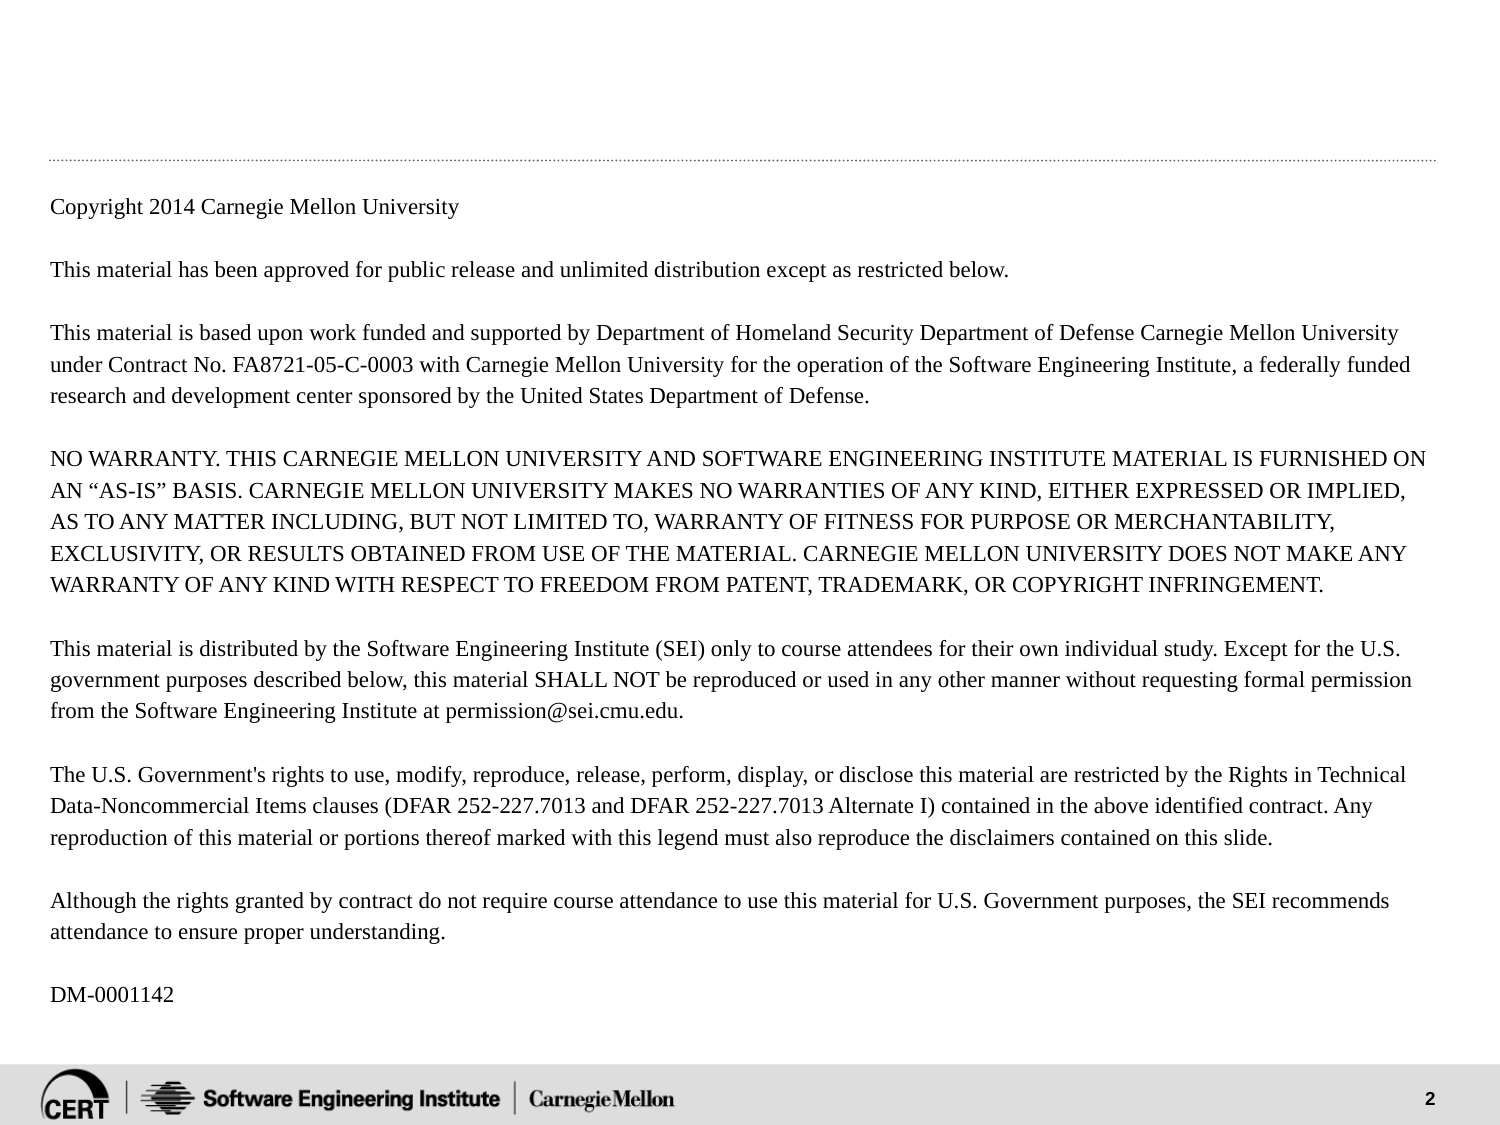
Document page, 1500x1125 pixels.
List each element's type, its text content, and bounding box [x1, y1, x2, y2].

picture [24, 1065, 688, 1125]
list Copyright 2014 Carnegie Mellon University This material has been approved for public release and unlimited distribution except as restricted below. This material is based upon work funded and supported by Department of Homeland Security Department of Defense Carnegie Mellon University under Contract No. FA8721-05-C-0003 with Carnegie Mellon University for the operation of the Software Engineering Institute, a federally funded research and development center sponsored by the United States Department of Defense. NO WARRANTY. THIS CARNEGIE MELLON UNIVERSITY AND SOFTWARE ENGINEERING INSTITUTE MATERIAL IS FURNISHED ON AN “AS-IS” BASIS. CARNEGIE MELLON UNIVERSITY MAKES NO WARRANTIES OF ANY KIND, EITHER EXPRESSED OR IMPLIED, AS TO ANY MATTER INCLUDING, BUT NOT LIMITED TO, WARRANTY OF FITNESS FOR PURPOSE OR MERCHANTABILITY, EXCLUSIVITY, OR RESULTS OBTAINED FROM USE OF THE MATERIAL. CARNEGIE MELLON UNIVERSITY DOES NOT MAKE ANY WARRANTY OF ANY KIND WITH RESPECT TO FREEDOM FROM PATENT, TRADEMARK, OR COPYRIGHT INFRINGEMENT. This material is distributed by the Software Engineering Institute (SEI) only to course attendees for their own individual study. Except for the U.S. government purposes described below, this material SHALL NOT be reproduced or used in any other manner without requesting formal permission from the Software Engineering Institute at permission@sei.cmu.edu. The U.S. Government's rights to use, modify, reproduce, release, perform, display, or disclose this material are restricted by the Rights in Technical Data-Noncommercial Items clauses (DFAR 252-227.7013 and DFAR 252-227.7013 Alternate I) contained in the above identified contract. Any reproduction of this material or portions thereof marked with this legend must also reproduce the disclaimers contained on this slide. Although the rights granted by contract do not require course attendance to use this material for U.S. Government purposes, the SEI recommends attendance to ensure proper understanding. DM-0001142 [49, 187, 1438, 1051]
